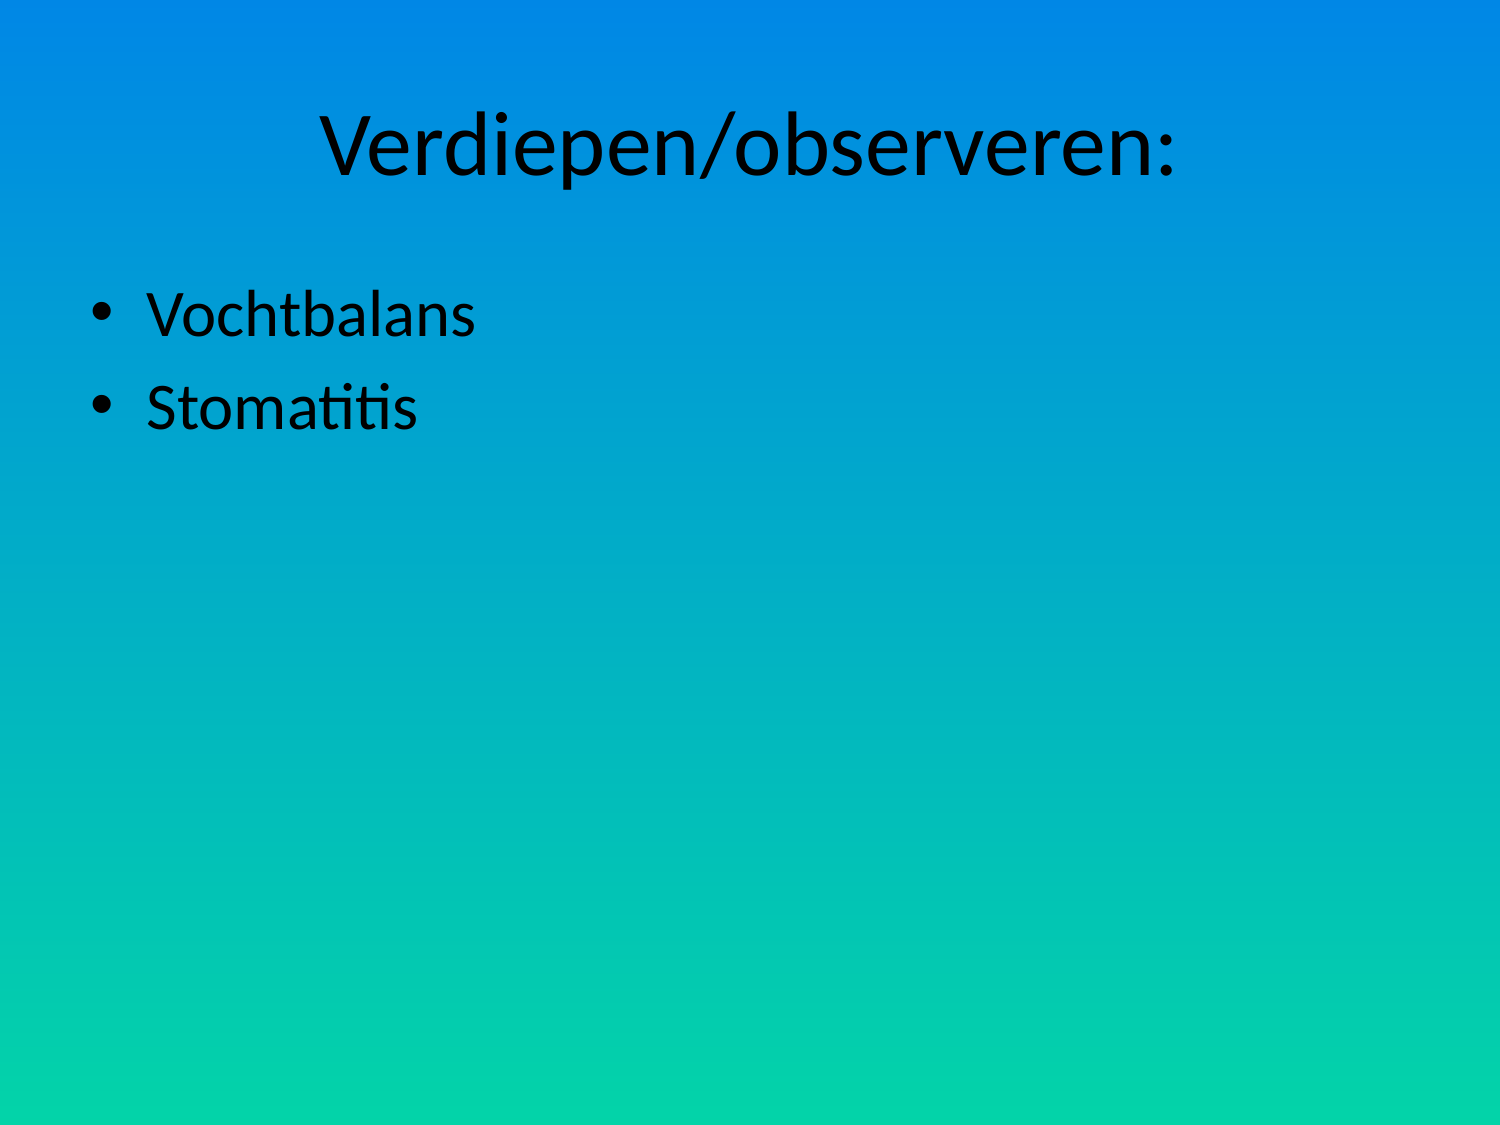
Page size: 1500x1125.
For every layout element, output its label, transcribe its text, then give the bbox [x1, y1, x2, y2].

list Vochtbalans Stomatitis [75, 262, 1425, 1005]
title Verdiepen/observeren: [75, 45, 1425, 233]
